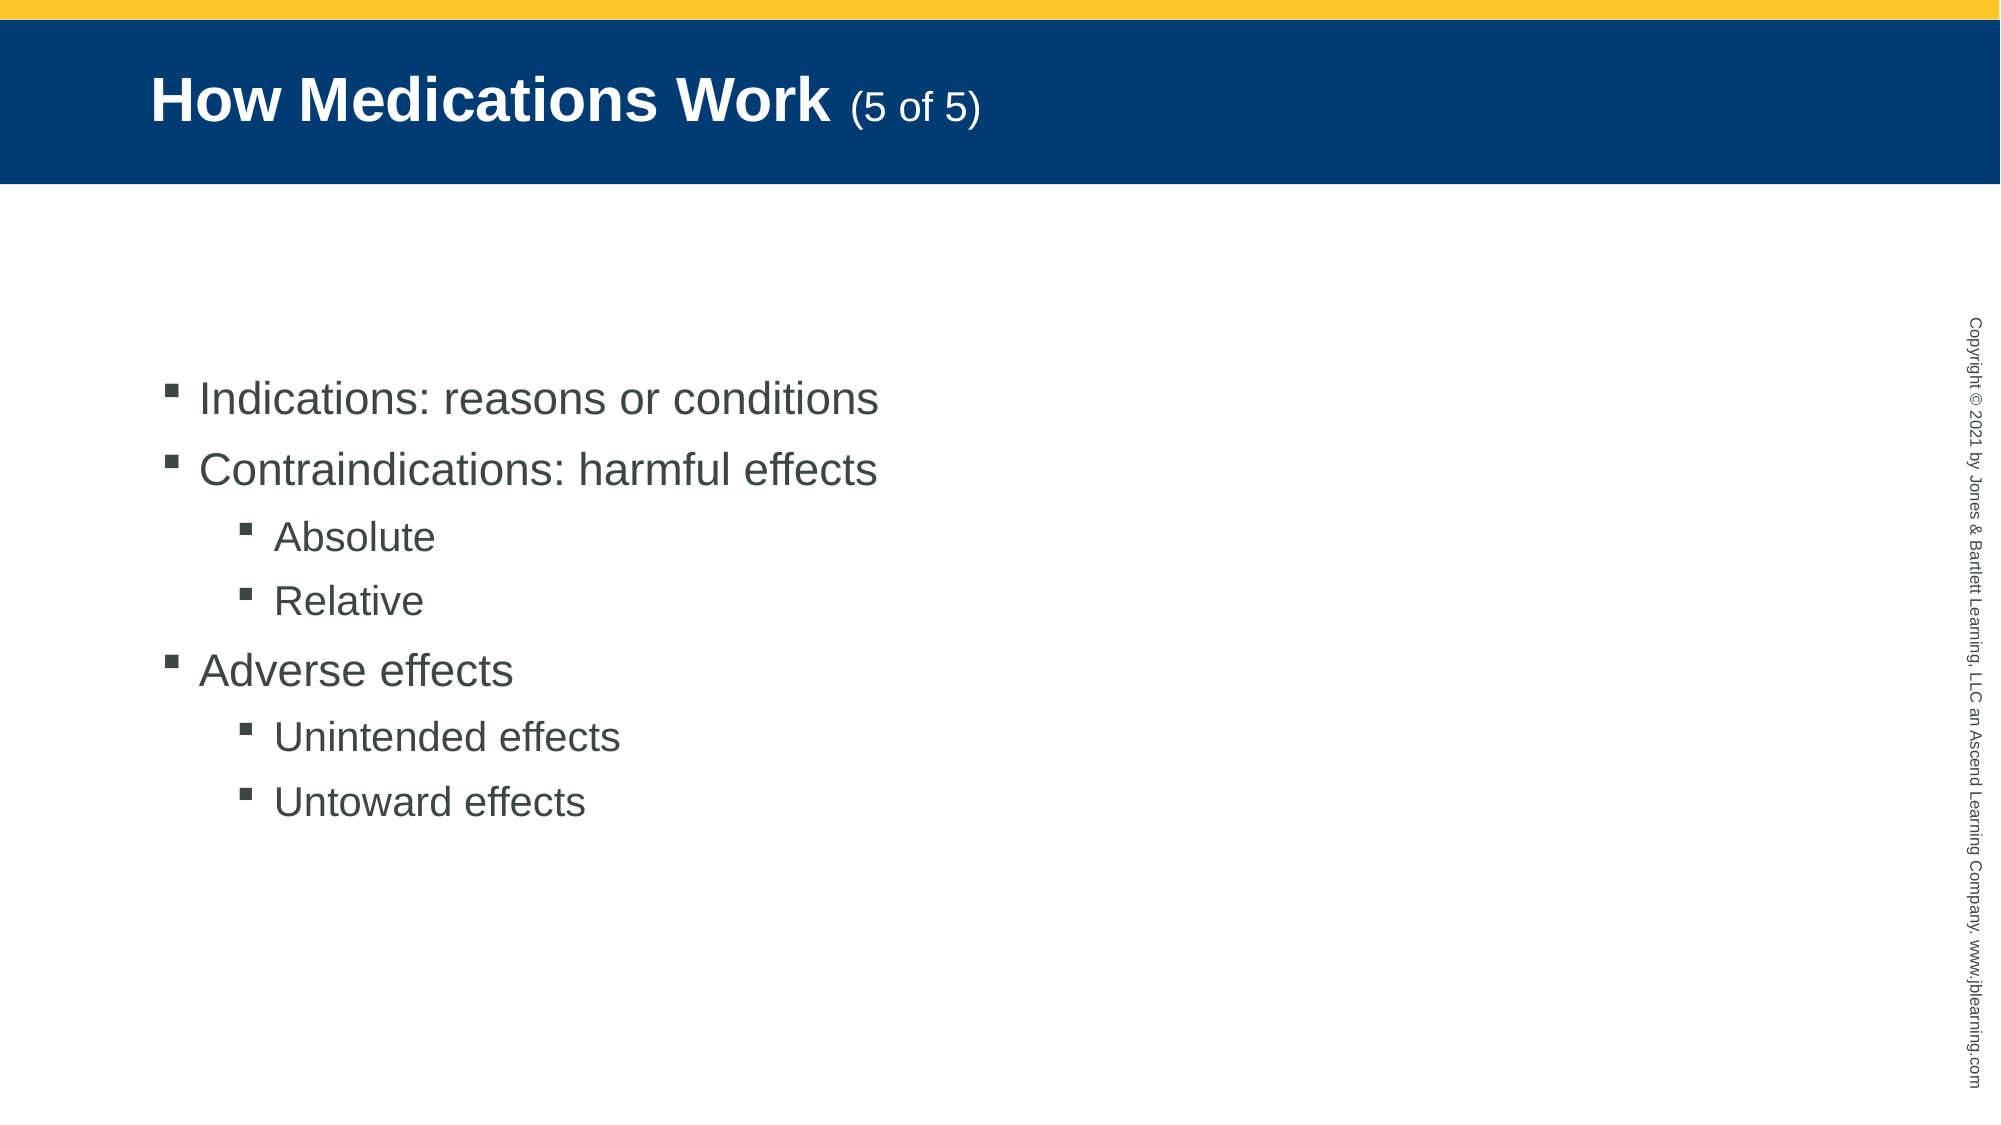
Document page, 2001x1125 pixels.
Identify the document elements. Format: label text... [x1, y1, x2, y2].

list Indications: reasons or conditions Contraindications: harmful effects Absolute Relative Adverse effects Unintended effects Untoward effects [146, 361, 1859, 1016]
title How Medications Work (5 of 5) [0, 19, 2000, 185]
